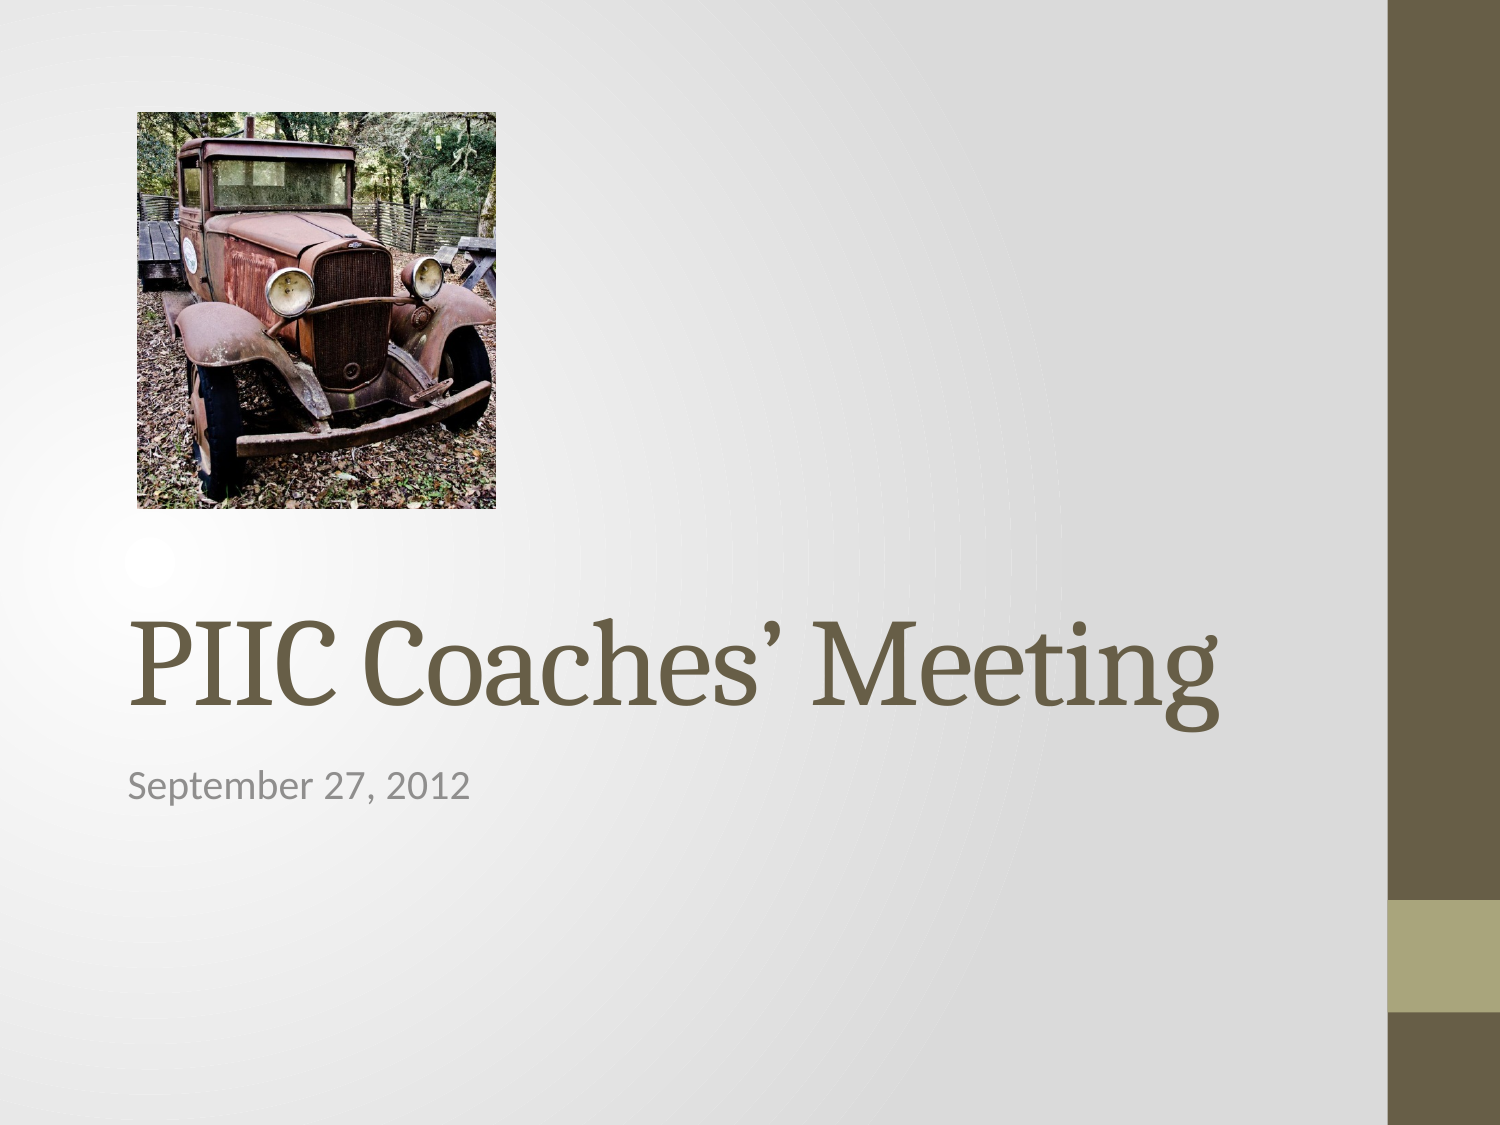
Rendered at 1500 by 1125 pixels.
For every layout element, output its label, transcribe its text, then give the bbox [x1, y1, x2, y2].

picture [136, 111, 496, 510]
subtitle September 27, 2012 [112, 750, 1173, 925]
title PIIC Coaches’ Meeting [112, 312, 1350, 738]
